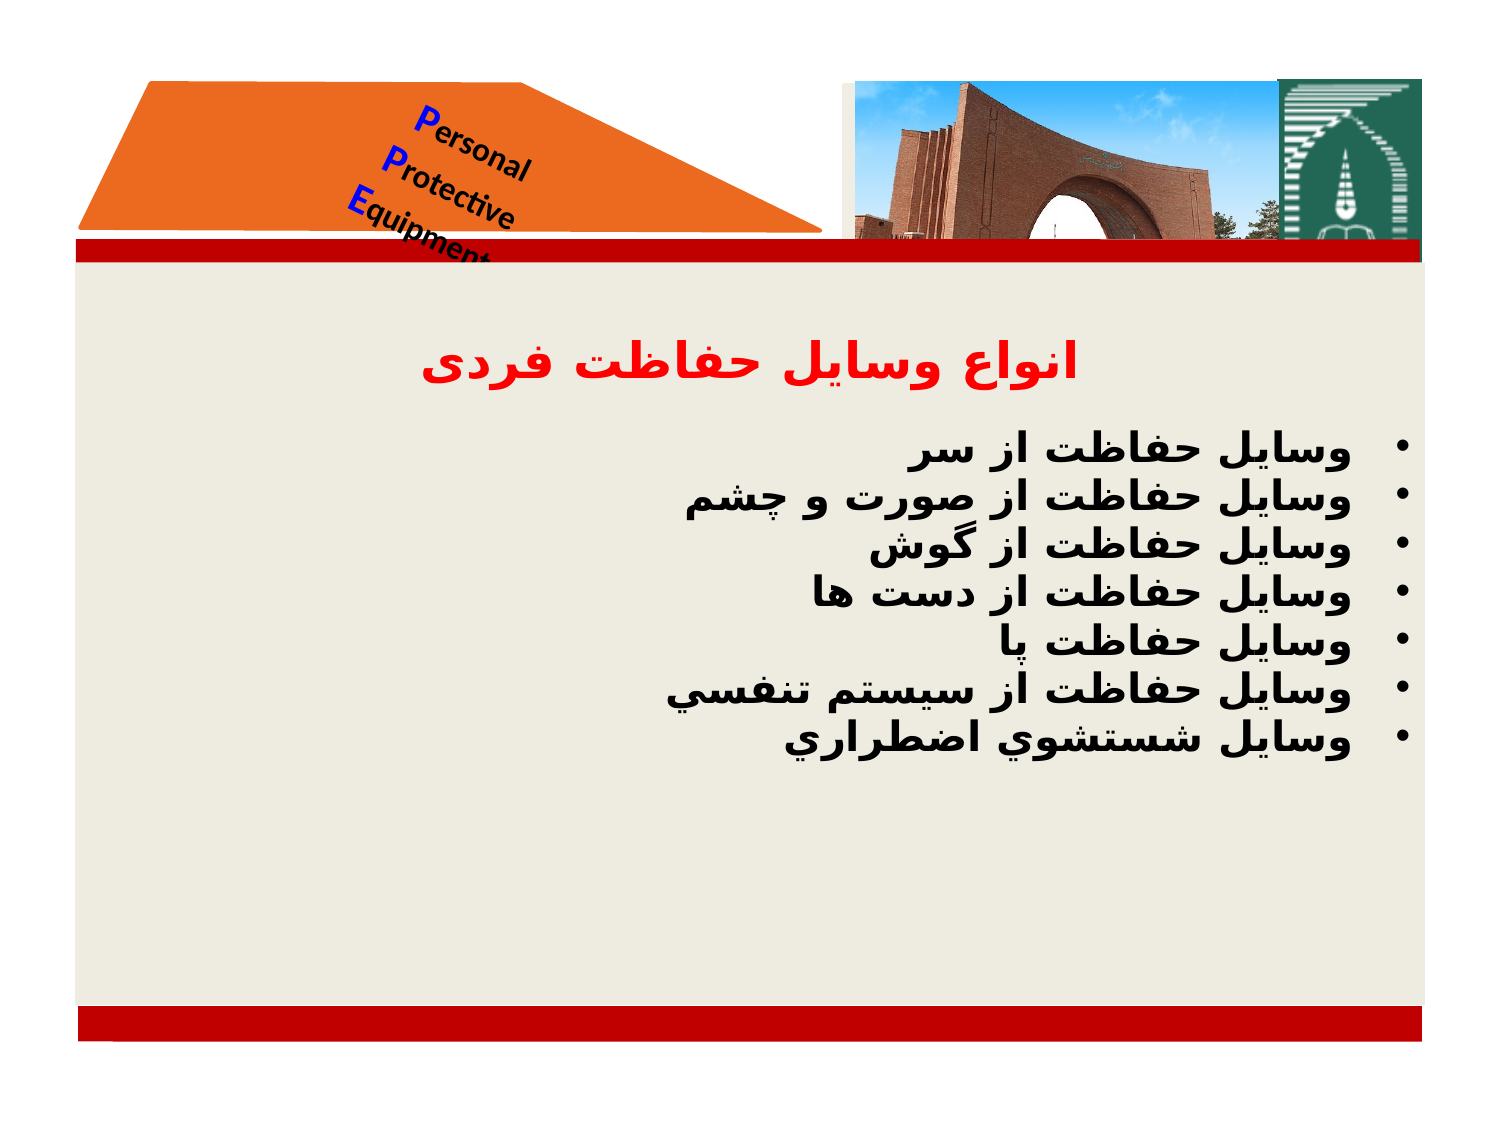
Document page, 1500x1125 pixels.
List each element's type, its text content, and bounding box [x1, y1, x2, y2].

picture [855, 79, 1422, 262]
list انواع وسایل حفاظت فردی وسایل حفاظت از سر وسایل حفاظت از صورت و چشم وسایل حفاظت از گوش وسایل حفاظت از دست ها وسایل حفاظت پا وسایل حفاظت از سيستم تنفسي وسایل شستشوي اضطراري [75, 262, 1425, 1005]
